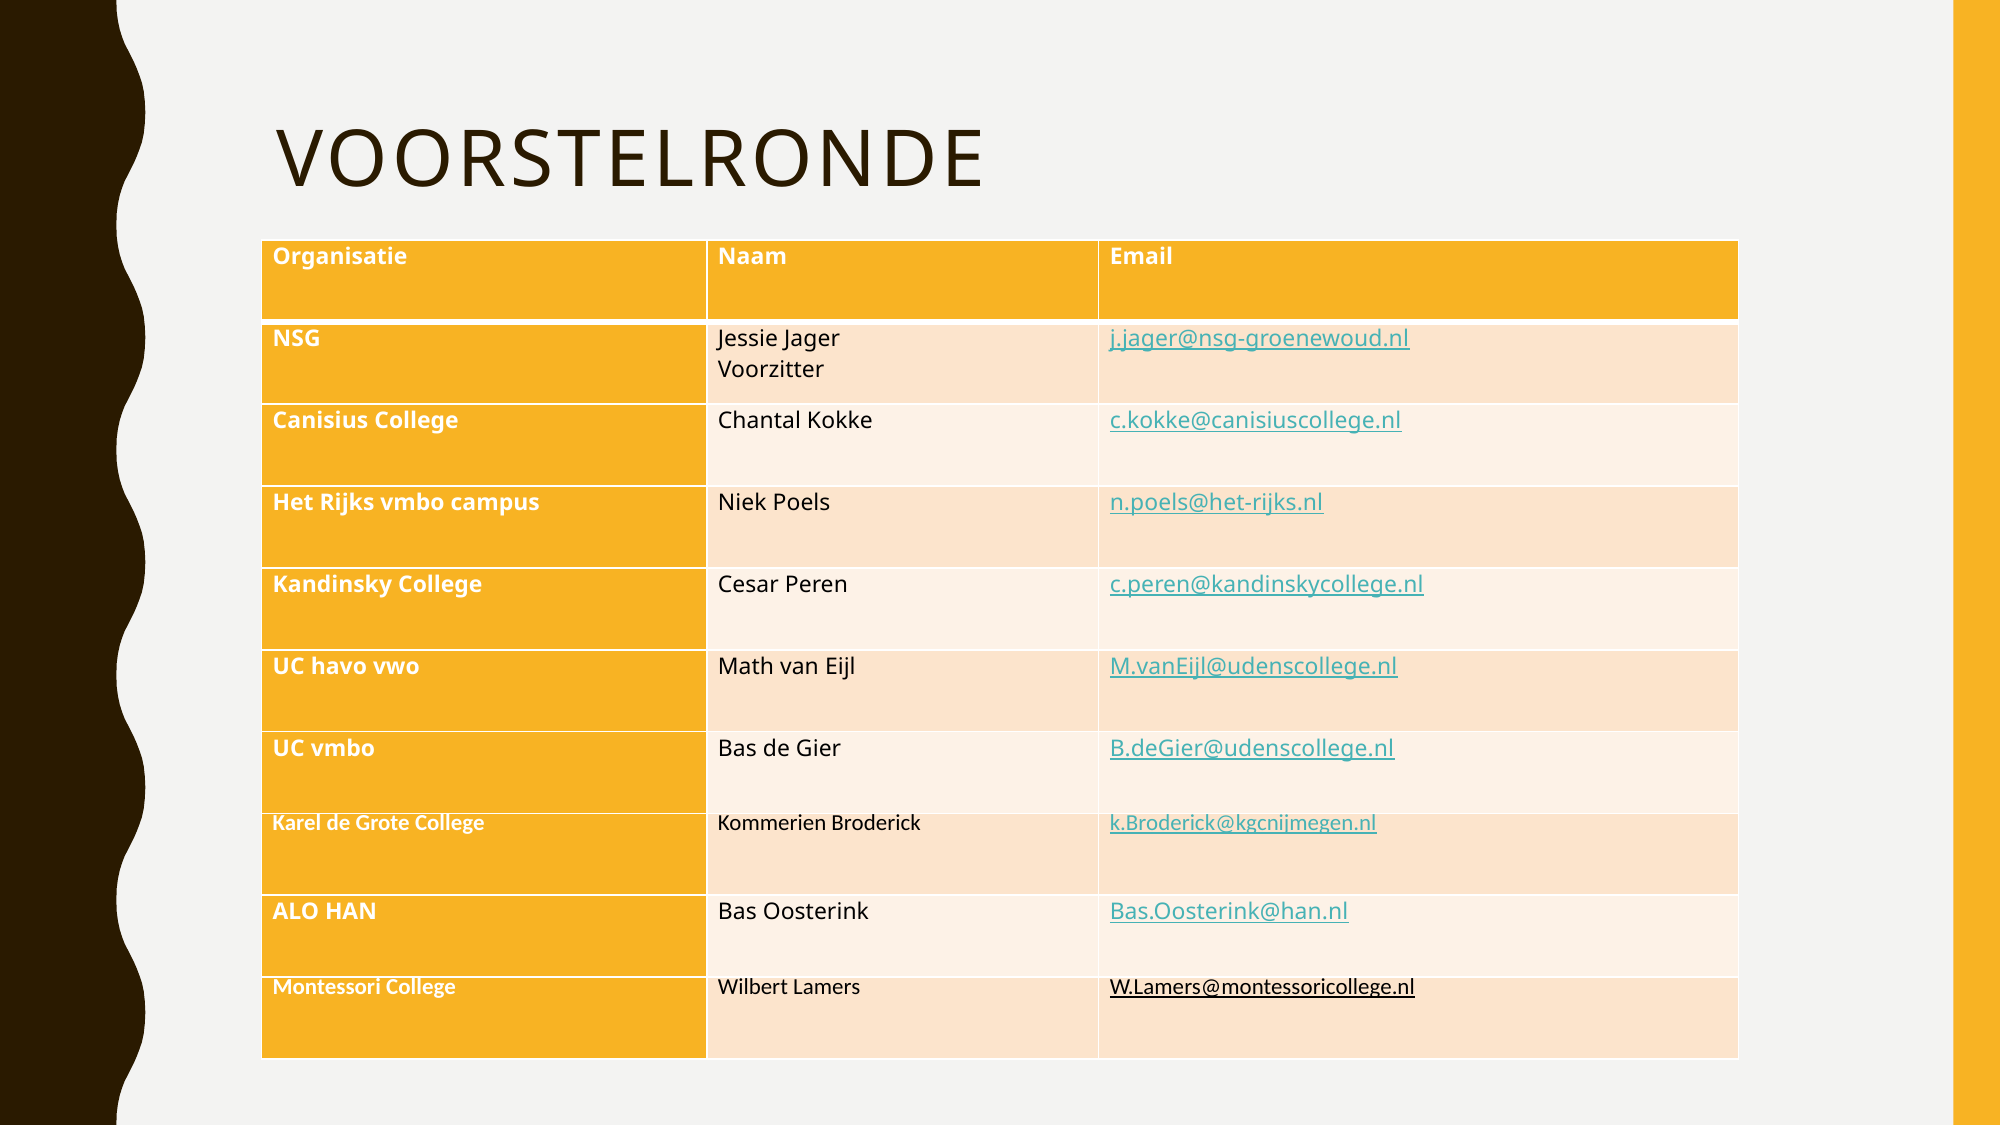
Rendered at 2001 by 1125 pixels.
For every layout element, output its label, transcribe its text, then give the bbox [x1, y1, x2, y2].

table_cell Niek Poels [708, 487, 1098, 567]
table_cell NSG [262, 325, 706, 403]
table_cell k.Broderick@kgcnijmegen.nl [1099, 814, 1738, 894]
table_cell Bas de Gier [708, 732, 1098, 813]
table_cell UC vmbo [262, 732, 706, 813]
table_cell Kandinsky College [262, 569, 706, 649]
table_cell Wilbert Lamers [708, 978, 1098, 1058]
table_cell Het Rijks vmbo campus [262, 487, 706, 567]
table_cell c.kokke@canisiuscollege.nl [1099, 405, 1738, 485]
table_cell Karel de Grote College [262, 814, 706, 894]
table_header Organisatie [262, 241, 706, 319]
table_header Naam [708, 241, 1098, 319]
table_cell Math van Eijl [708, 651, 1098, 731]
table_cell B.deGier@udenscollege.nl [1099, 732, 1738, 813]
table_cell Kommerien Broderick [708, 814, 1098, 894]
table_cell Montessori College [262, 978, 706, 1058]
table_cell Bas.Oosterink@han.nl [1099, 896, 1738, 976]
table_cell Bas Oosterink [708, 896, 1098, 976]
table_cell Chantal Kokke [708, 405, 1098, 485]
table_cell Cesar Peren [708, 569, 1098, 649]
table_cell Jessie Jager Voorzitter [708, 325, 1098, 403]
table_cell ALO HAN [262, 896, 706, 976]
table_cell M.vanEijl@udenscollege.nl [1099, 651, 1738, 731]
table_cell c.peren@kandinskycollege.nl [1099, 569, 1738, 649]
table_cell j.jager@nsg-groenewoud.nl [1099, 325, 1738, 403]
table_cell Canisius College [262, 405, 706, 485]
table_cell W.Lamers@montessoricollege.nl [1099, 978, 1738, 1058]
table_header Email [1099, 241, 1738, 319]
table_cell n.poels@het-rijks.nl [1099, 487, 1738, 567]
table_cell UC havo vwo [262, 651, 706, 731]
title Voorstelronde [261, 111, 1875, 308]
